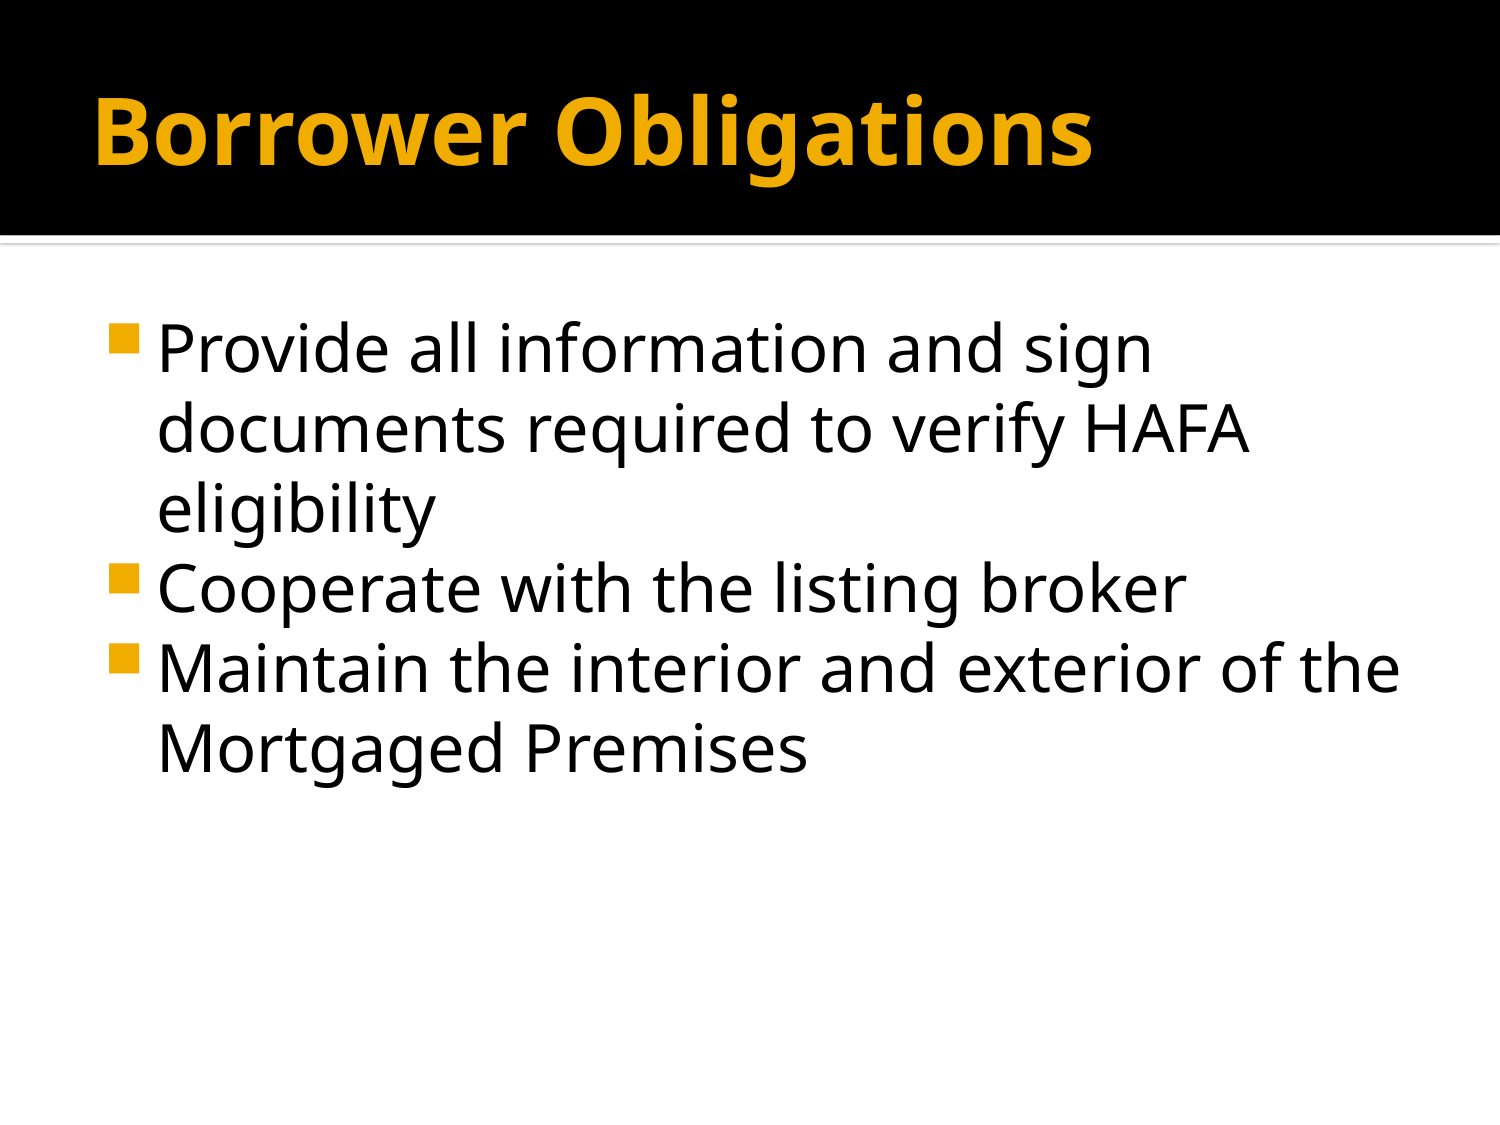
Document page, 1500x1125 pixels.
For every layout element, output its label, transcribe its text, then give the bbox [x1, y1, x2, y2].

title Borrower Obligations [75, 25, 1425, 231]
list Provide all information and sign documents required to verify HAFA eligibility Cooperate with the listing broker Maintain the interior and exterior of the Mortgaged Premises [75, 291, 1425, 1050]
